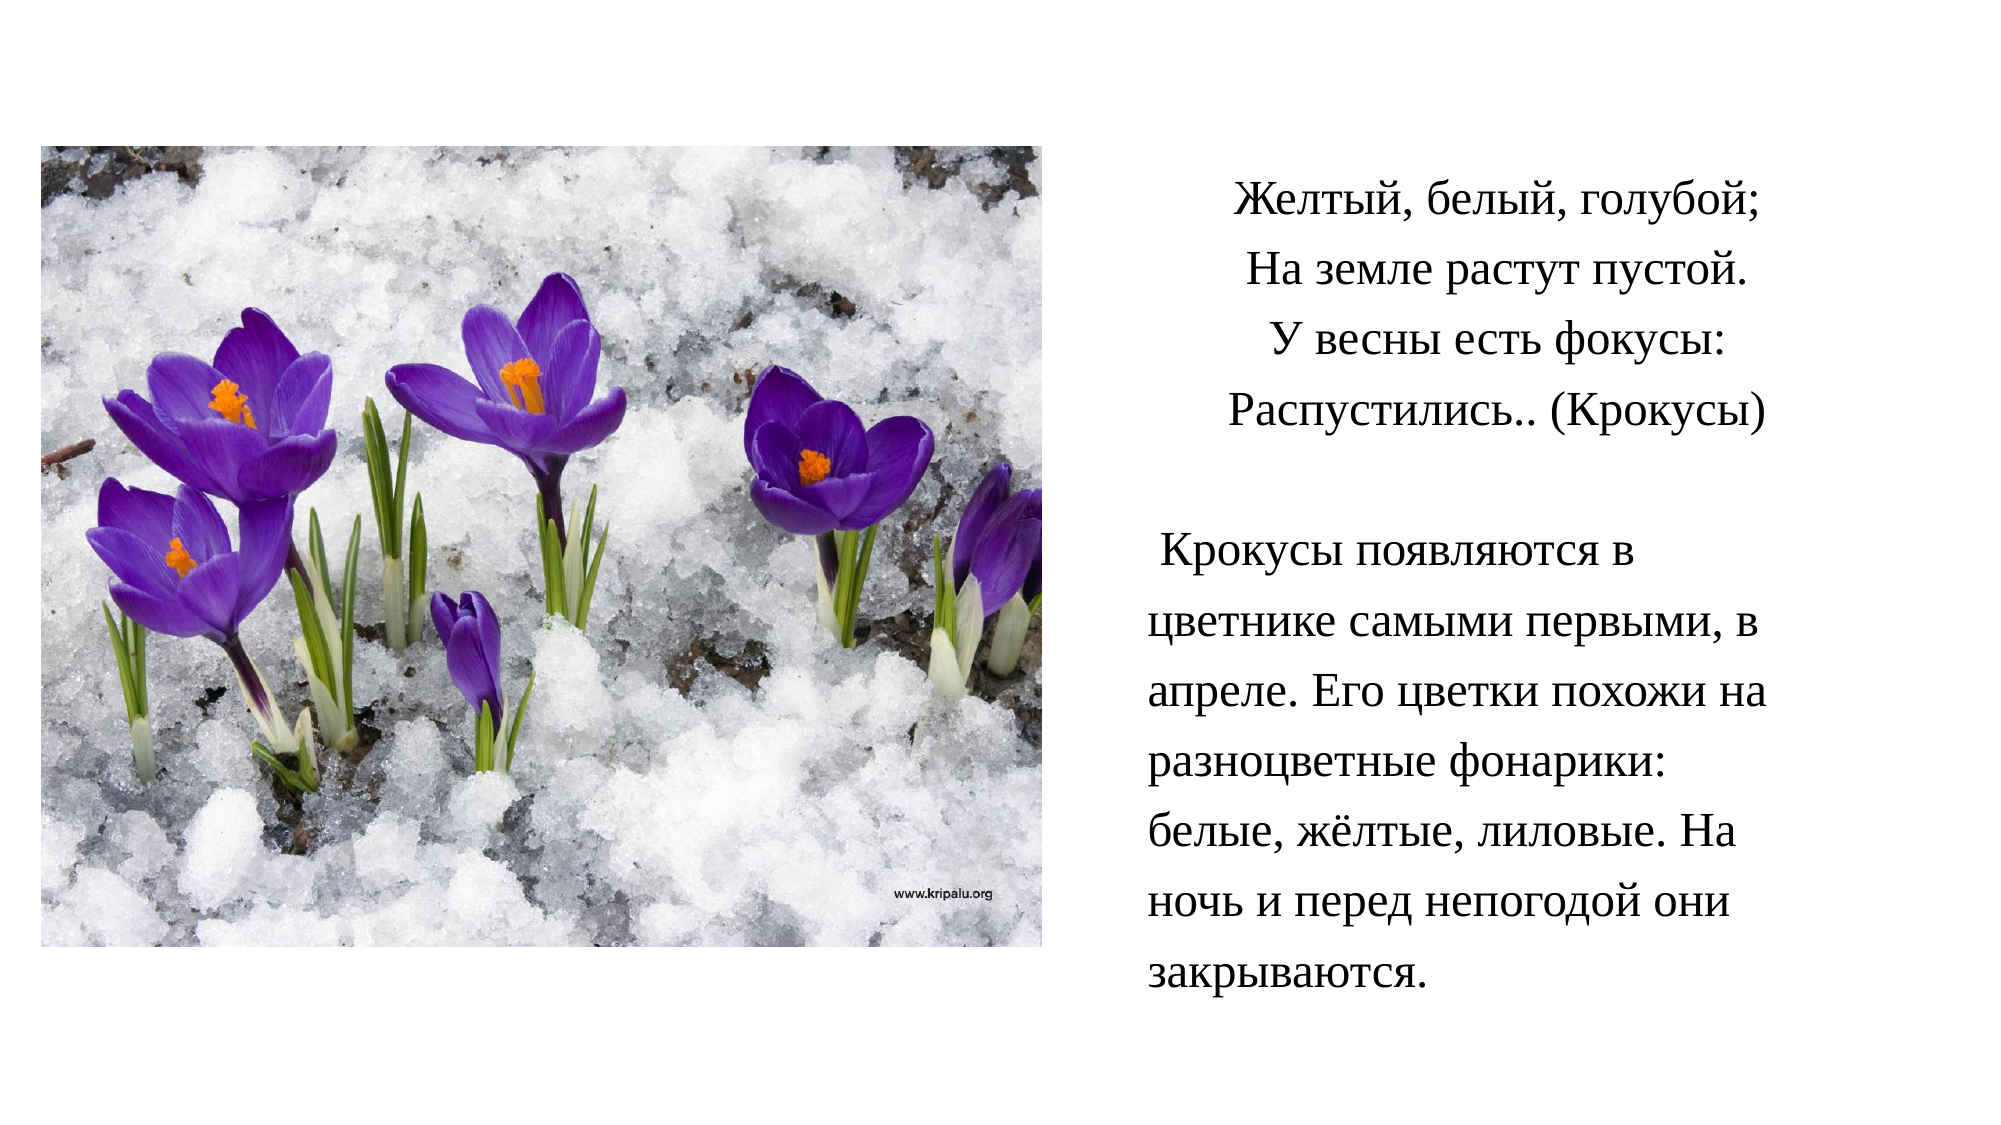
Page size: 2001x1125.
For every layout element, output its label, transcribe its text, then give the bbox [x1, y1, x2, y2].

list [41, 146, 1042, 947]
list Желтый, белый, голубой; На земле растут пустой. У весны есть фокусы: Распустились.. (Крокусы) Крокусы появляются в цветнике самыми первыми, в апреле. Его цветки похожи на разноцветные фонарики: белые, жёлтые, лиловые. На ночь и перед непогодой они закрываются. [1132, 164, 1863, 1014]
